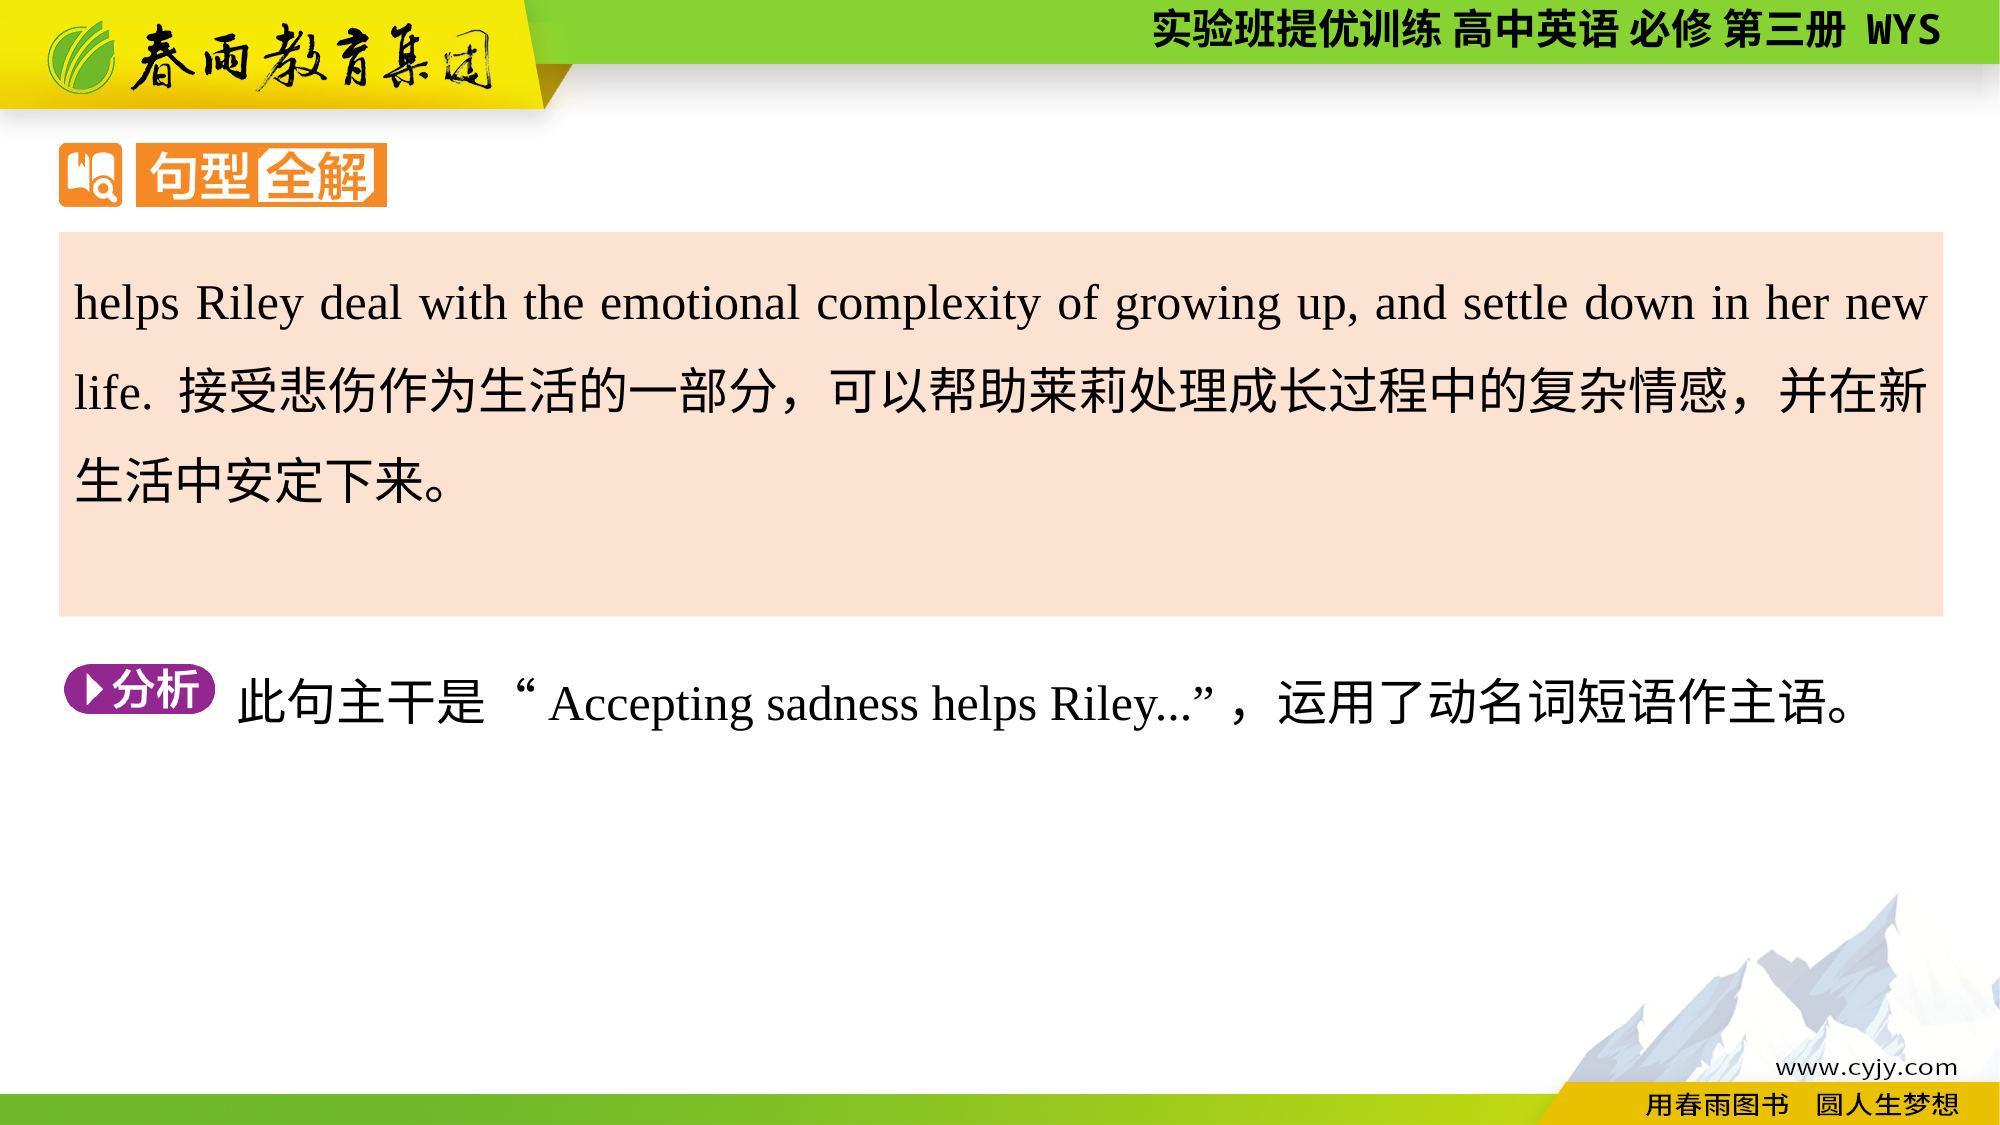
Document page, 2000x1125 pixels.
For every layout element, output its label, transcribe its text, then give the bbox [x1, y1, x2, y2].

picture [0, 0, 2000, 1125]
text_box 此句主干是“Accepting sadness helps Riley...”，运用了动名词短语作主语。 [59, 632, 1944, 738]
